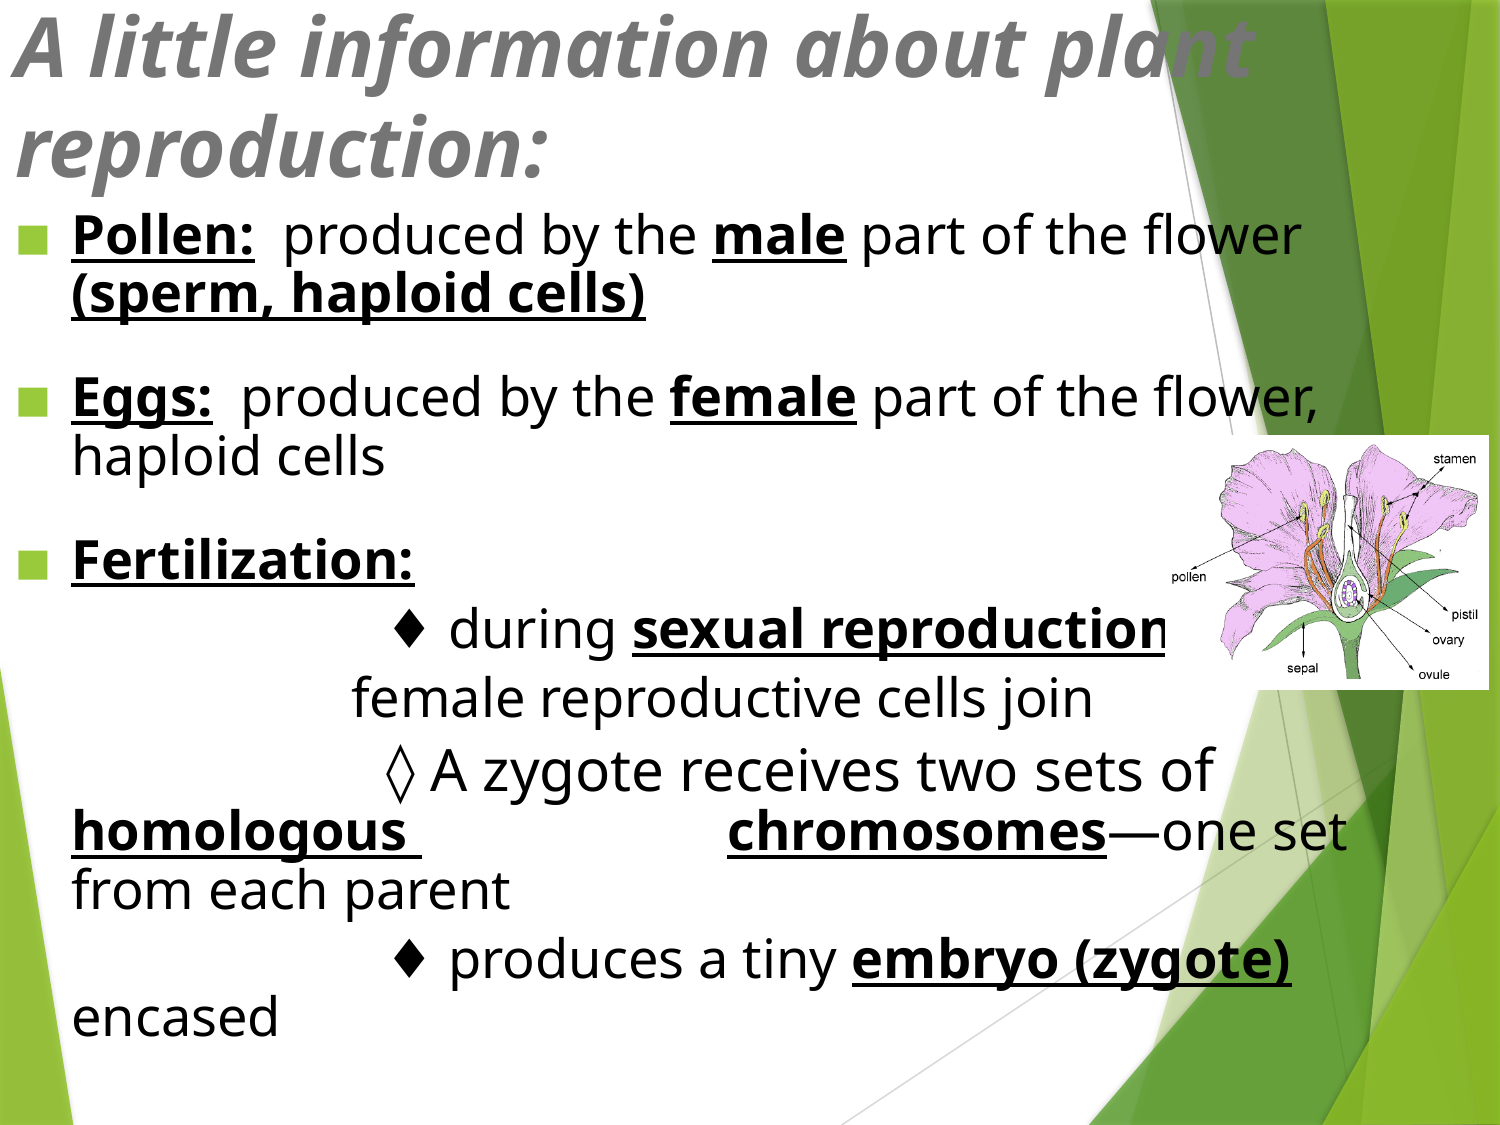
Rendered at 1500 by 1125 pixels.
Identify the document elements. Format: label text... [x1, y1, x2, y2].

list Pollen: produced by the male part of the flower (sperm, haploid cells) Eggs: produced by the female part of the flower, haploid cells Fertilization: ♦ during sexual reproduction, male and female reproductive cells join ◊ A zygote receives two sets of homologous chromosomes—one set from each parent ♦ produces a tiny embryo (zygote) encased within a seed [0, 200, 1500, 1125]
title A little information about plant reproduction: [0, 0, 1500, 188]
picture [1164, 434, 1490, 691]
